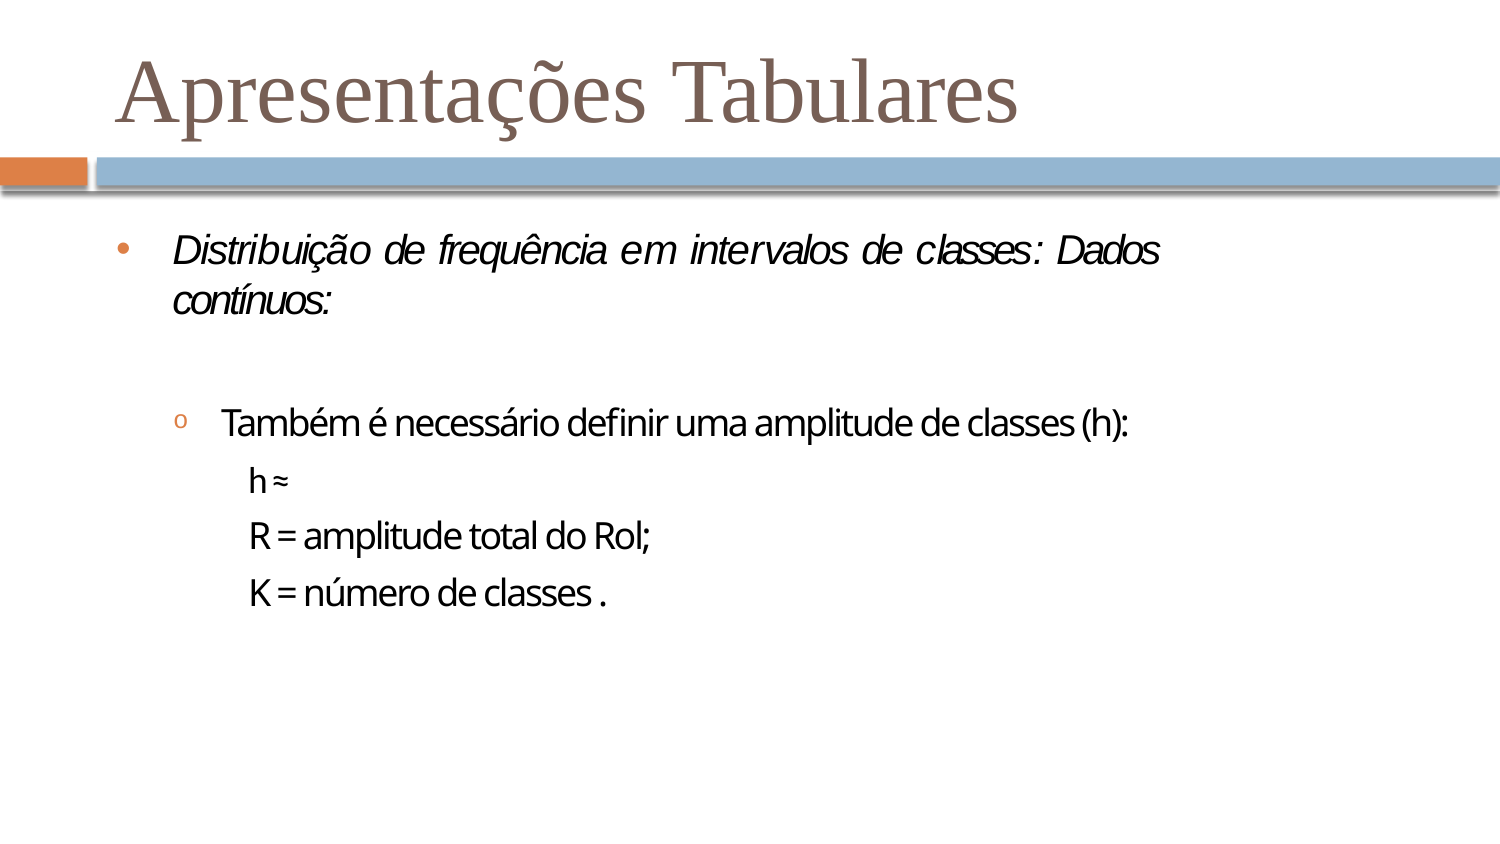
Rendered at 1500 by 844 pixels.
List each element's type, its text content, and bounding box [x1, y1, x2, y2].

title Apresentações Tabulares [112, 28, 1027, 172]
picture [0, 156, 1500, 203]
